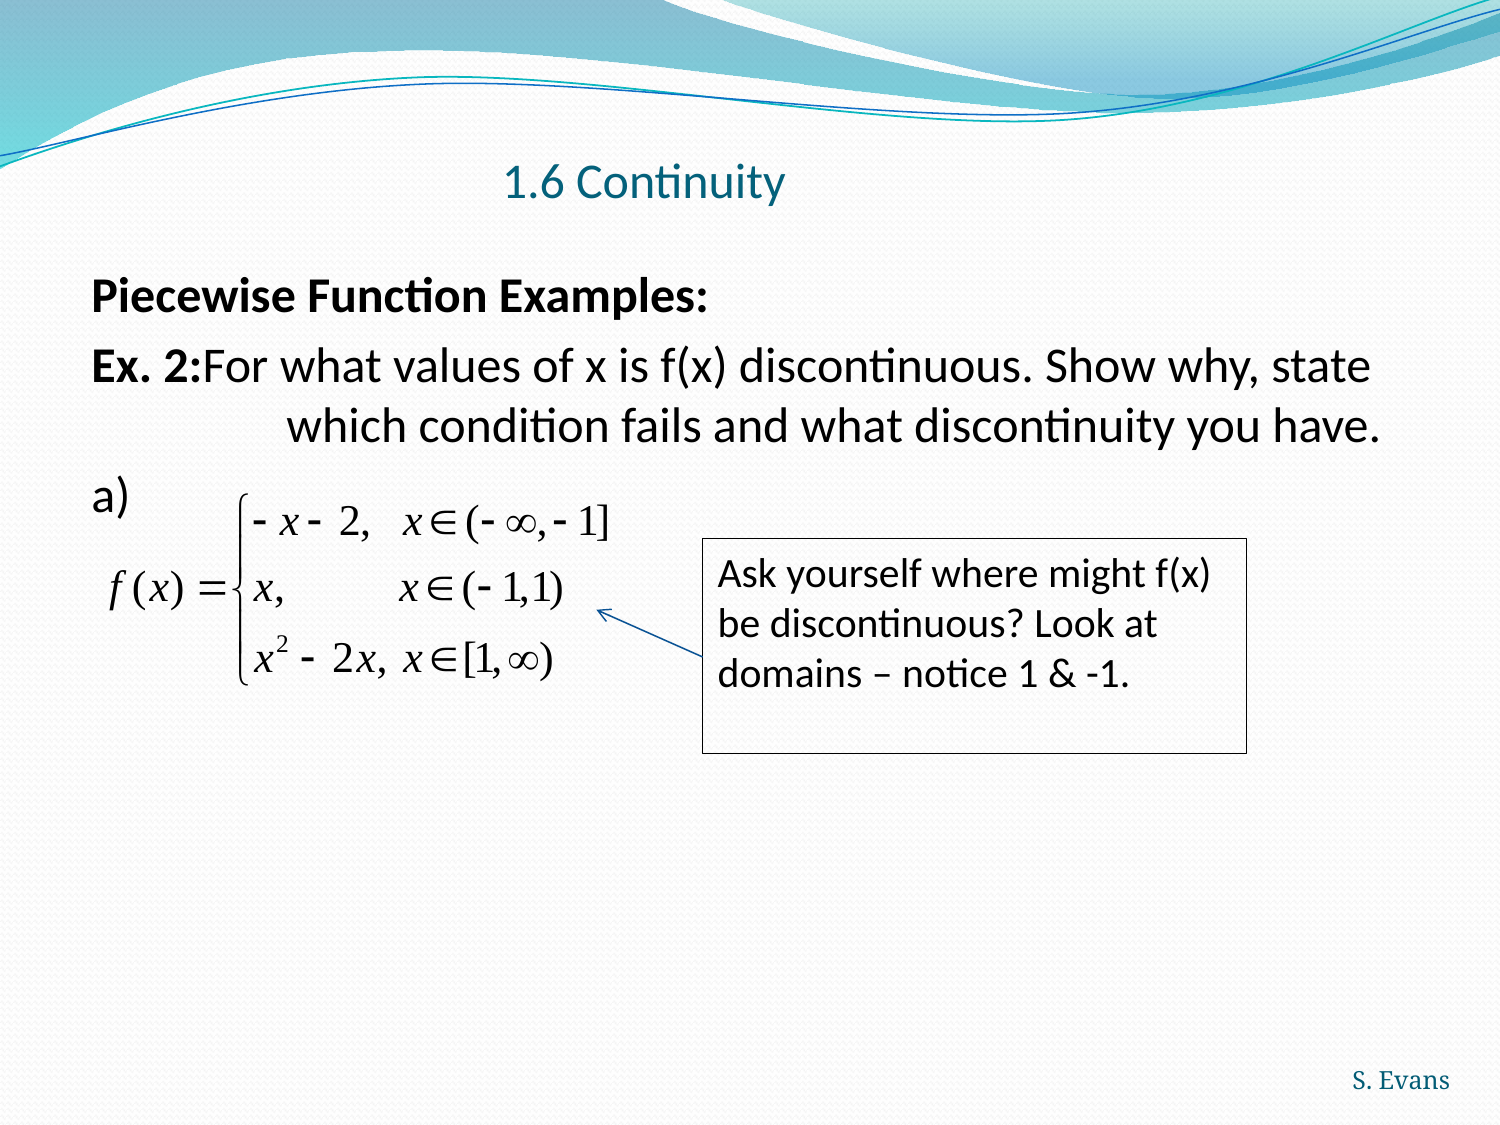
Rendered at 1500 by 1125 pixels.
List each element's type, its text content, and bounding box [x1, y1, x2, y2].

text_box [93, 485, 615, 750]
footer S. Evans [1352, 1035, 1453, 1095]
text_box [596, 609, 703, 658]
list Piecewise Function Examples: Ex. 2:For what values of x is f(x) discontinuous. Show why, state which condition fails and what discontinuity you have. a) [76, 255, 1425, 1038]
text_box Ask yourself where might f(x) be discontinuous? Look at domains – notice 1 & -1. [702, 538, 1247, 754]
title 1.6 Continuity [501, 115, 987, 209]
